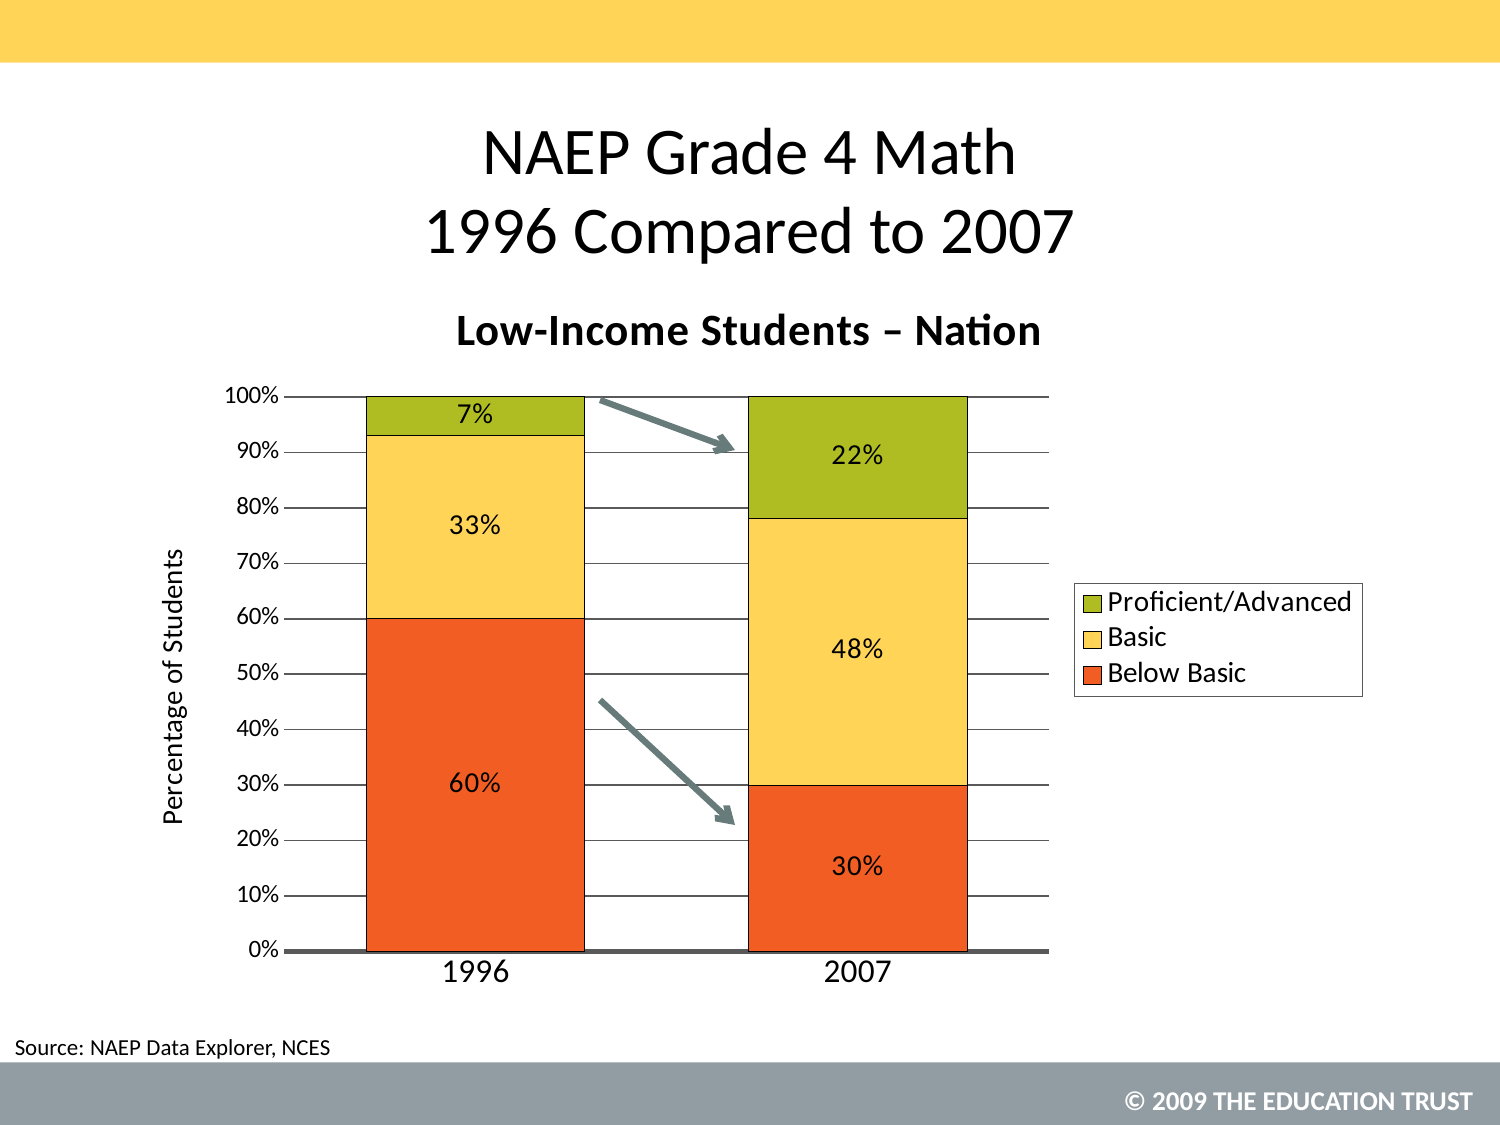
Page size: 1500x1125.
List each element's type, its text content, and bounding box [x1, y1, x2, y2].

title NAEP Grade 4 Math 1996 Compared to 2007 [74, 99, 1426, 276]
list NAEP Data Explorer, NCES [74, 1024, 888, 1063]
chart [124, 274, 1376, 1006]
